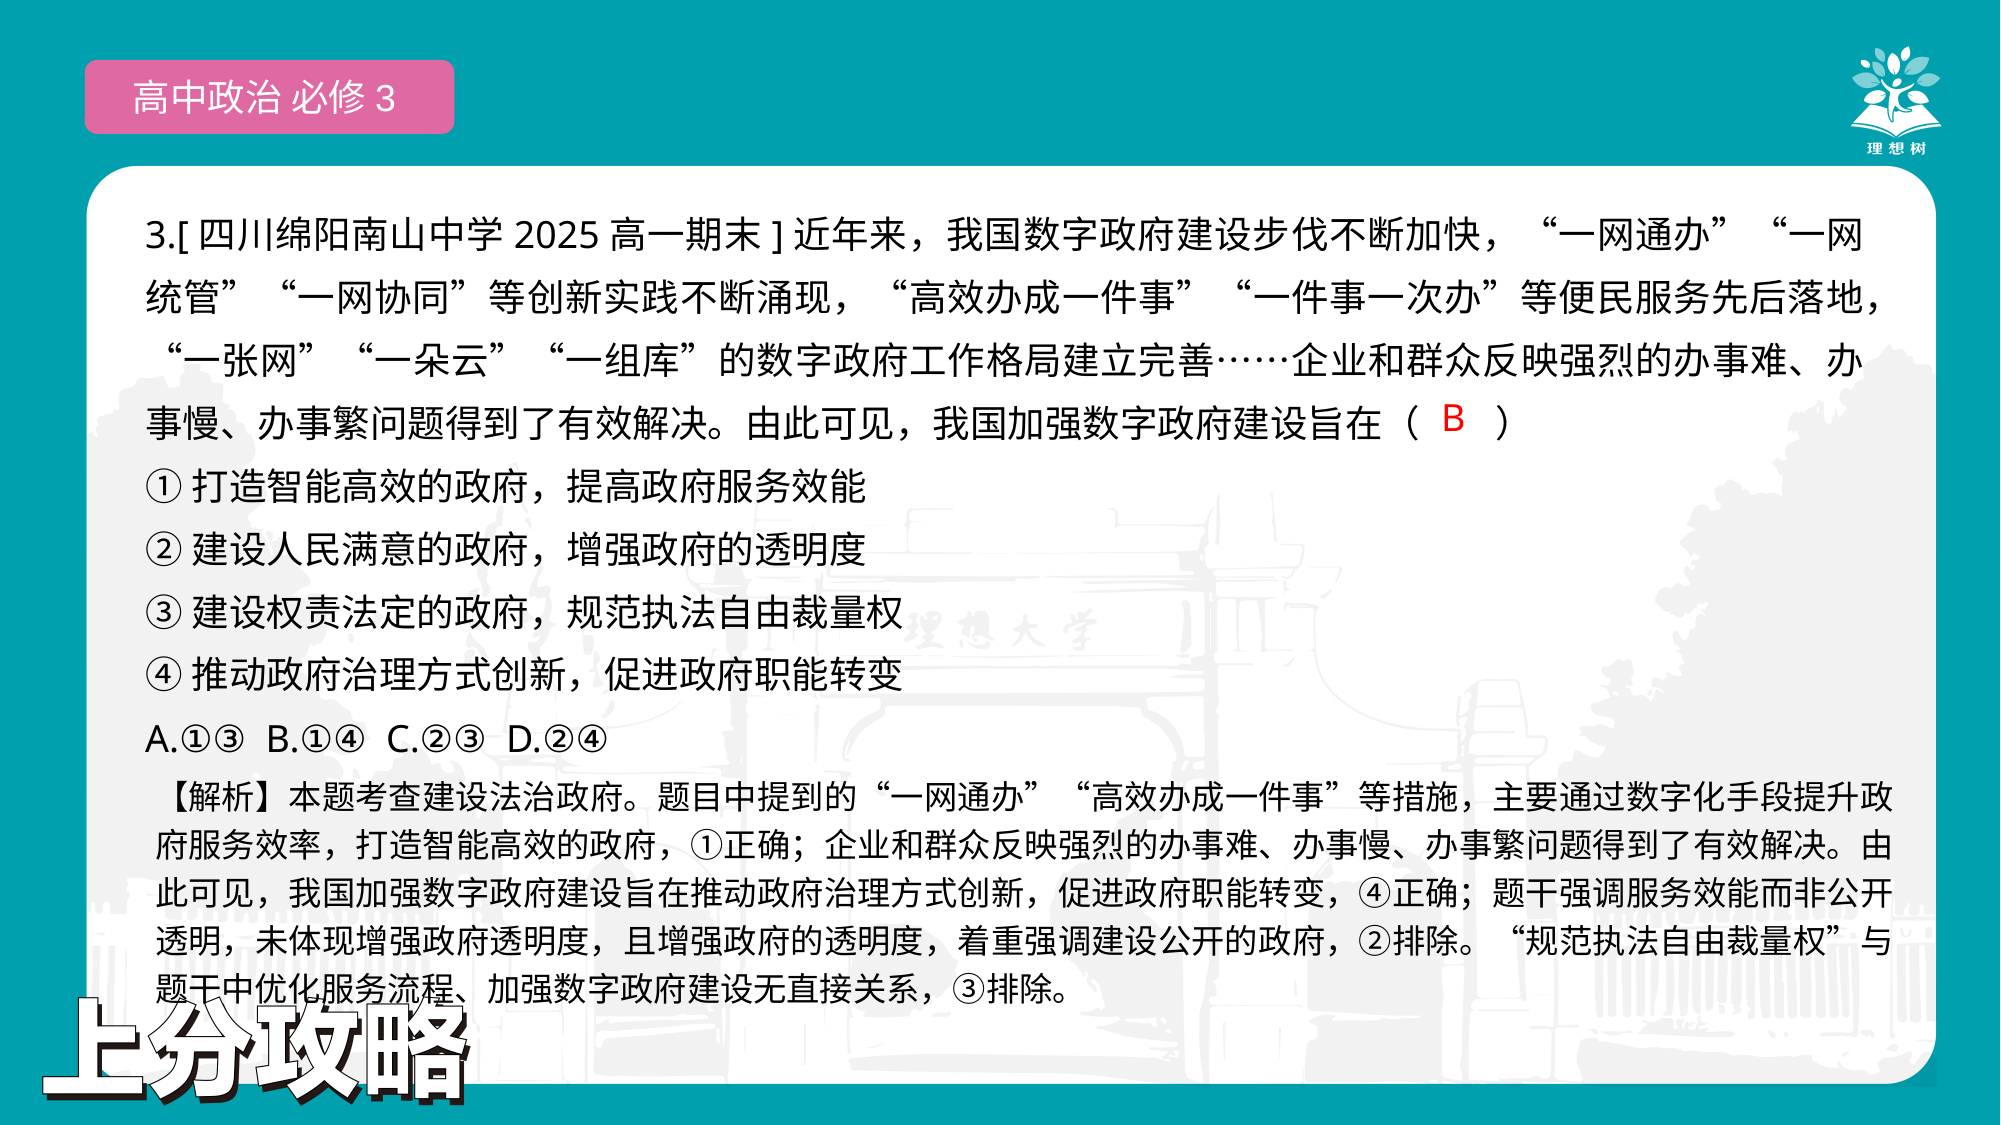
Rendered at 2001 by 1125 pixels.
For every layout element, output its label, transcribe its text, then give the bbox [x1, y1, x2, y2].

text_box 【解析】本题考查建设法治政府。题目中提到的“一网通办”“高效办成一件事”等措施，主要通过数字化手段提升政府服务效率，打造智能高效的政府，①正确；企业和群众反映强烈的办事难、办事慢、办事繁问题得到了有效解决。由此可见，我国加强数字政府建设旨在推动政府治理方式创新，促进政府职能转变，④正确；题干强调服务效能而非公开透明，未体现增强政府透明度，且增强政府的透明度，着重强调建设公开的政府，②排除。“规范执法自由裁量权”与题干中优化服务流程、加强数字政府建设无直接关系，③排除。 [140, 760, 1909, 1015]
picture [0, 0, 2001, 1125]
text_box B [1416, 364, 1534, 447]
text_box 3.[四川绵阳南山中学2025高一期末]近年来，我国数字政府建设步伐不断加快，“一网通办”“一网统管”“一网协同”等创新实践不断涌现，“高效办成一件事”“一件事一次办”等便民服务先后落地，“一张网”“一朵云”“一组库”的数字政府工作格局建立完善……企业和群众反映强烈的办事难、办事慢、办事繁问题得到了有效解决。由此可见，我国加强数字政府建设旨在（ ） ①打造智能高效的政府，提高政府服务效能 ②建设人民满意的政府，增强政府的透明度 ③建设权责法定的政府，规范执法自由裁量权 ④推动政府治理方式创新，促进政府职能转变 A.①③ B.①④ C.②③ D.②④ [130, 185, 1880, 767]
text_box 高中政治 必修3 [83, 58, 456, 135]
